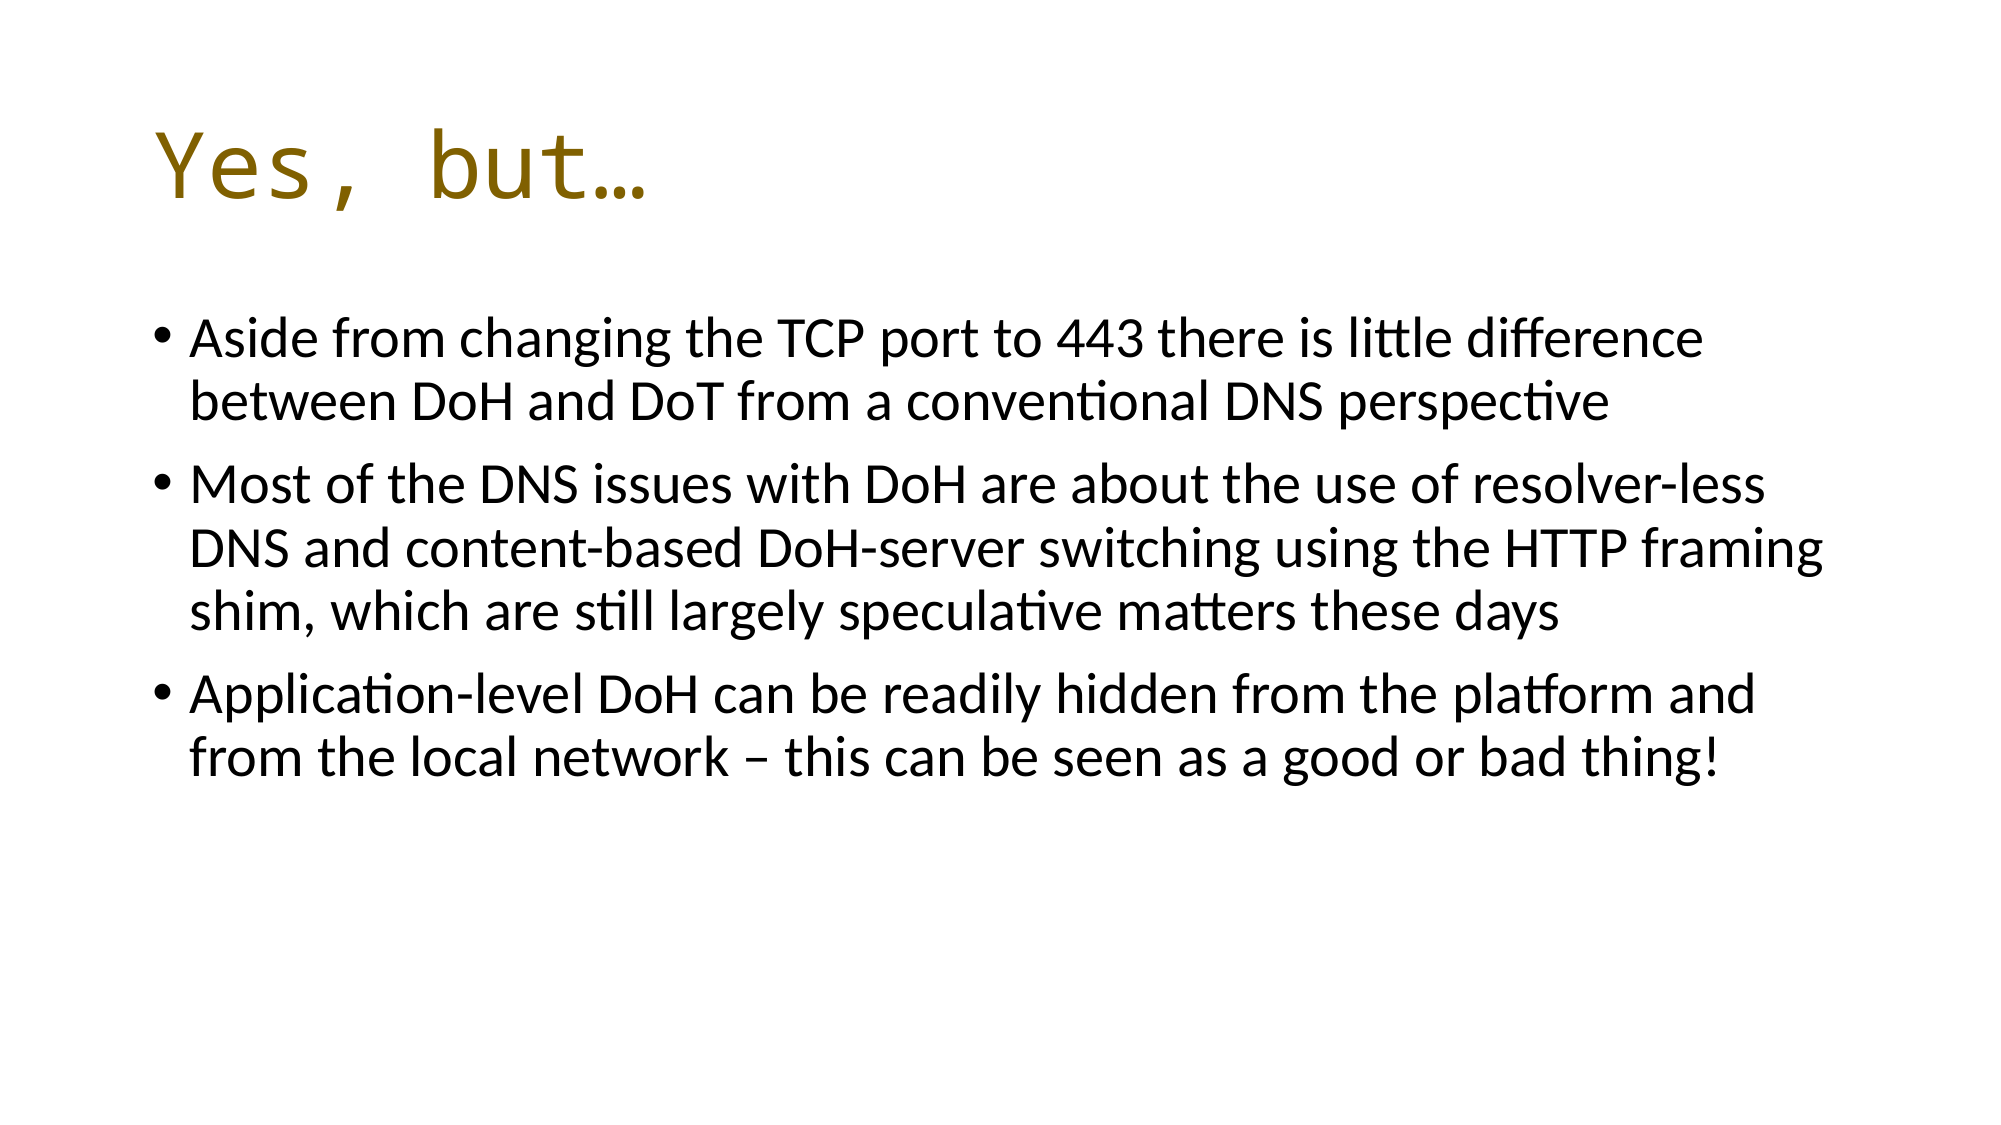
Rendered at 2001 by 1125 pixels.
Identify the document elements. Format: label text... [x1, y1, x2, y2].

list Aside from changing the TCP port to 443 there is little difference between DoH and DoT from a conventional DNS perspective Most of the DNS issues with DoH are about the use of resolver-less DNS and content-based DoH-server switching using the HTTP framing shim, which are still largely speculative matters these days Application-level DoH can be readily hidden from the platform and from the local network – this can be seen as a good or bad thing! [137, 299, 1863, 1014]
title Yes, but… [137, 59, 1863, 278]
